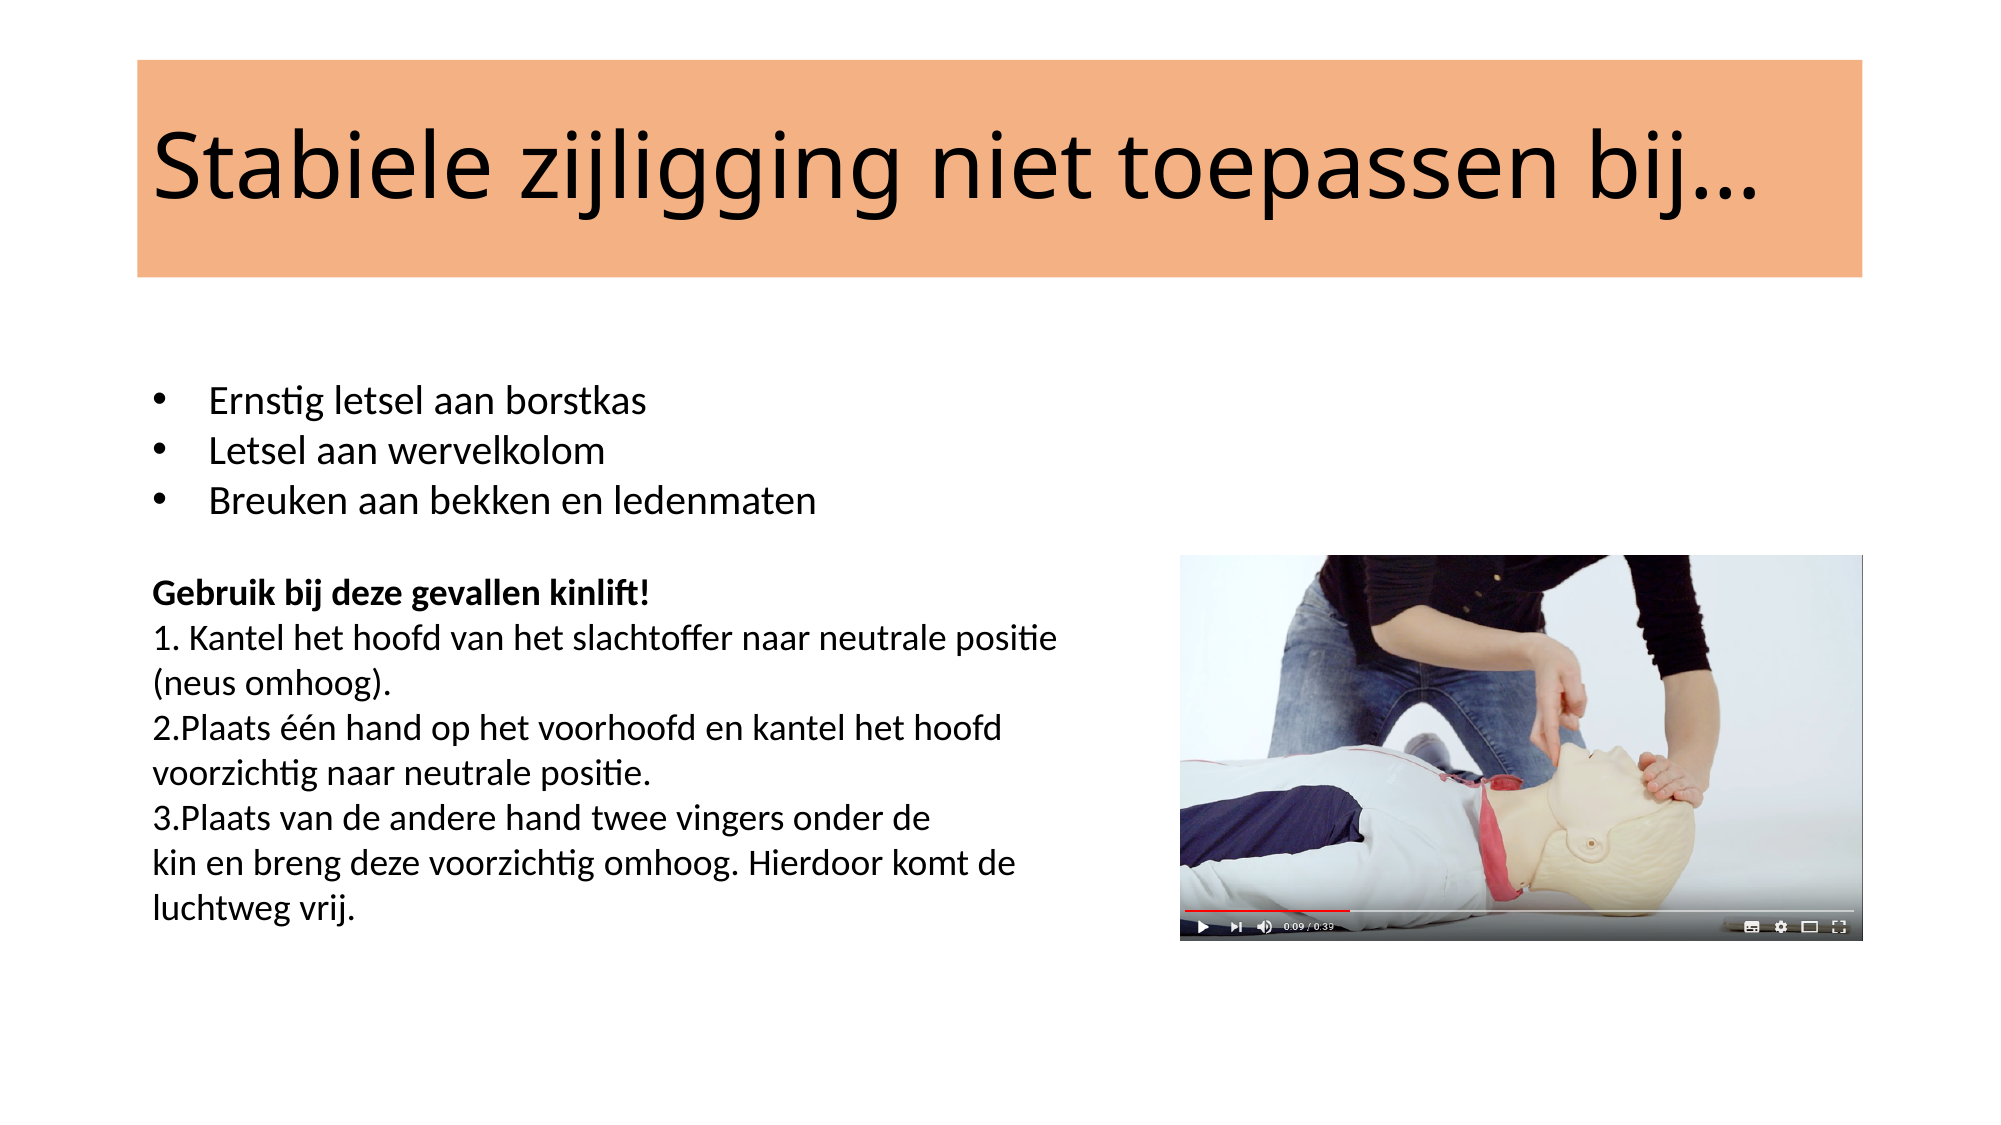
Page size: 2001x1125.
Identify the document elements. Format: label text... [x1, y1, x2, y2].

title Stabiele zijligging niet toepassen bij… [137, 59, 1863, 278]
text_box Ernstig letsel aan borstkas Letsel aan wervelkolom Breuken aan bekken en ledenmaten Gebruik bij deze gevallen kinlift! 1. Kantel het hoofd van het slachtoffer naar neutrale positie (neus omhoog). 2.Plaats één hand op het voorhoofd en kantel het hoofd voorzichtig naar neutrale positie. 3.Plaats van de andere hand twee vingers onder de kin en breng deze voorzichtig omhoog. Hierdoor komt de luchtweg vrij. [137, 365, 1138, 936]
picture [1180, 555, 1863, 941]
